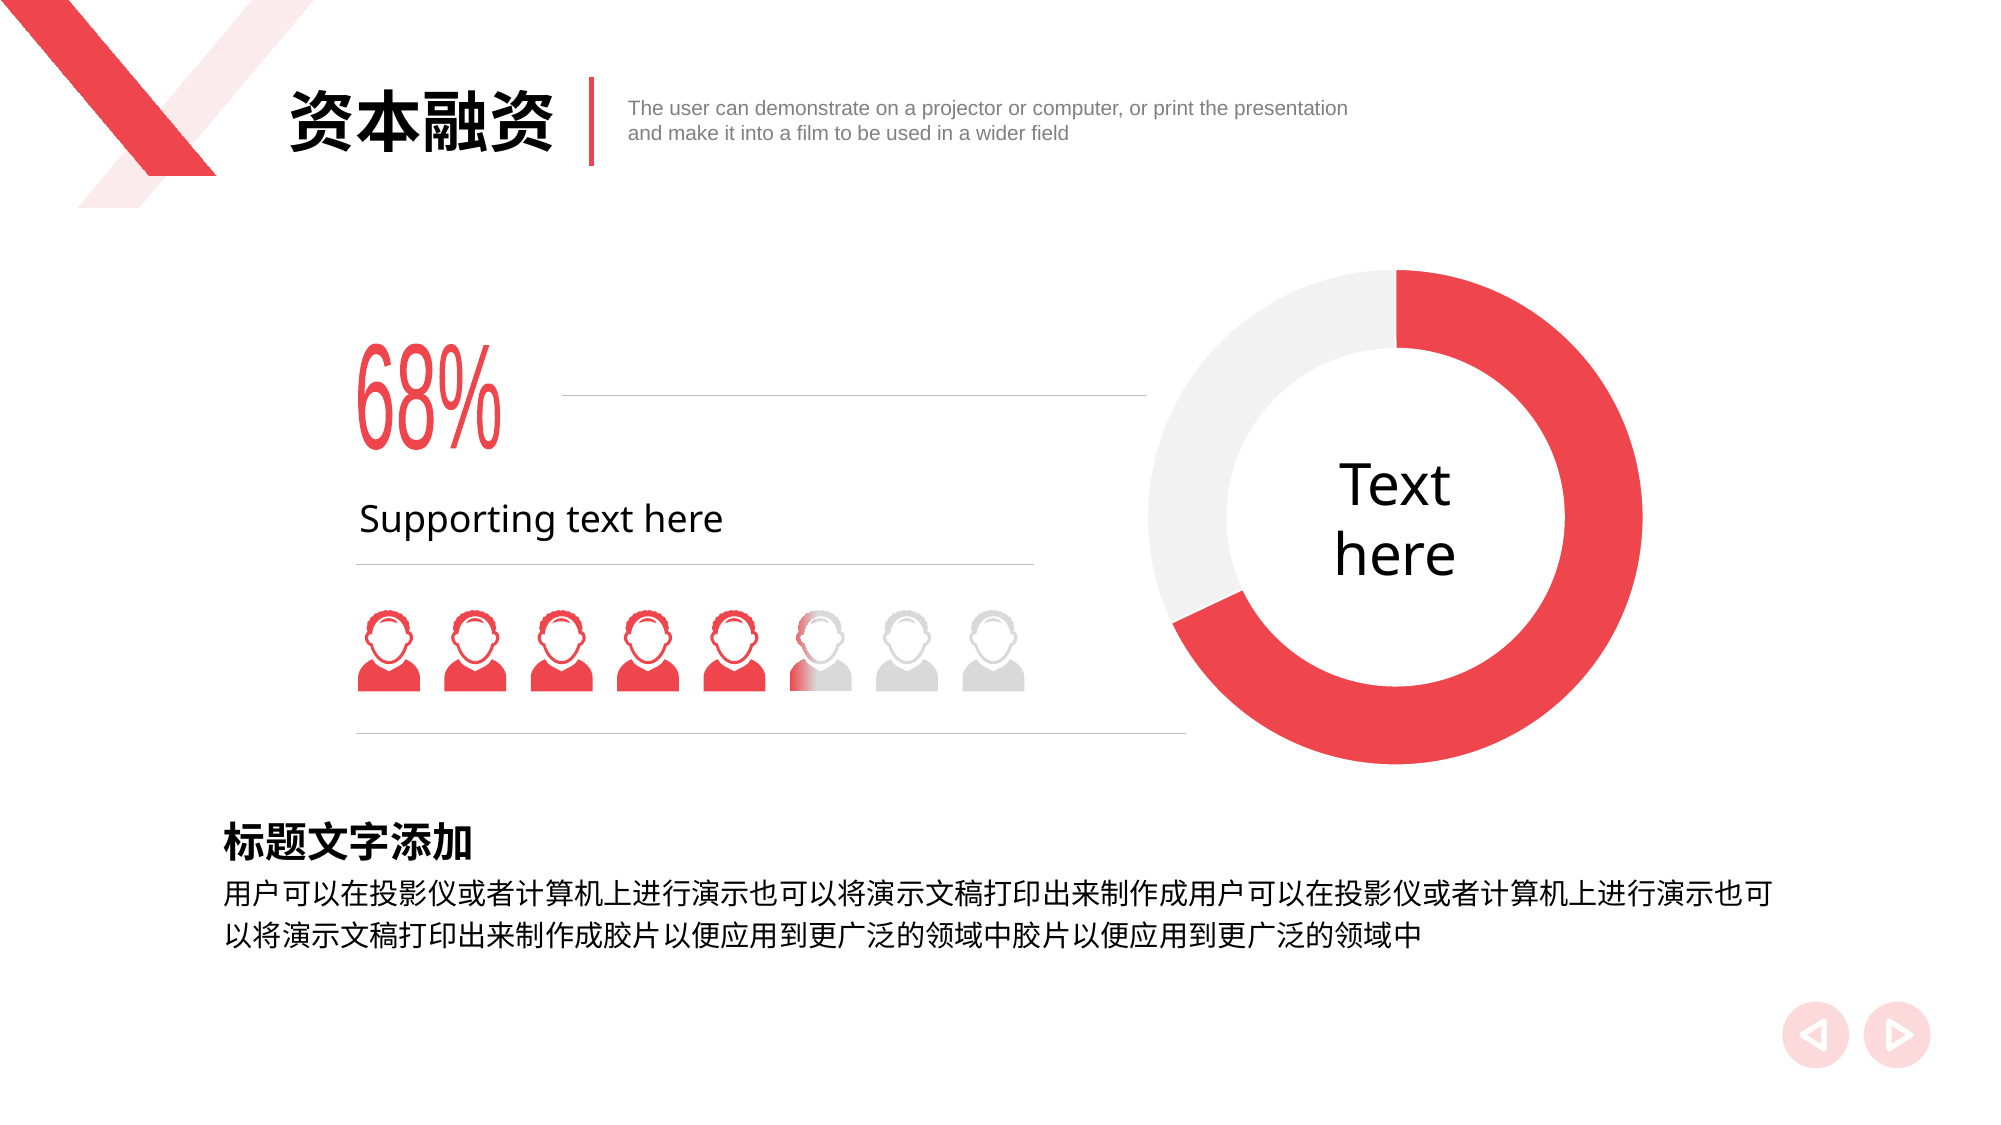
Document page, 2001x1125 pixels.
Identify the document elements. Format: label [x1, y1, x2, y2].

text_box [0, 0, 1368, 209]
text_box [356, 268, 1644, 766]
text_box [208, 798, 1795, 957]
